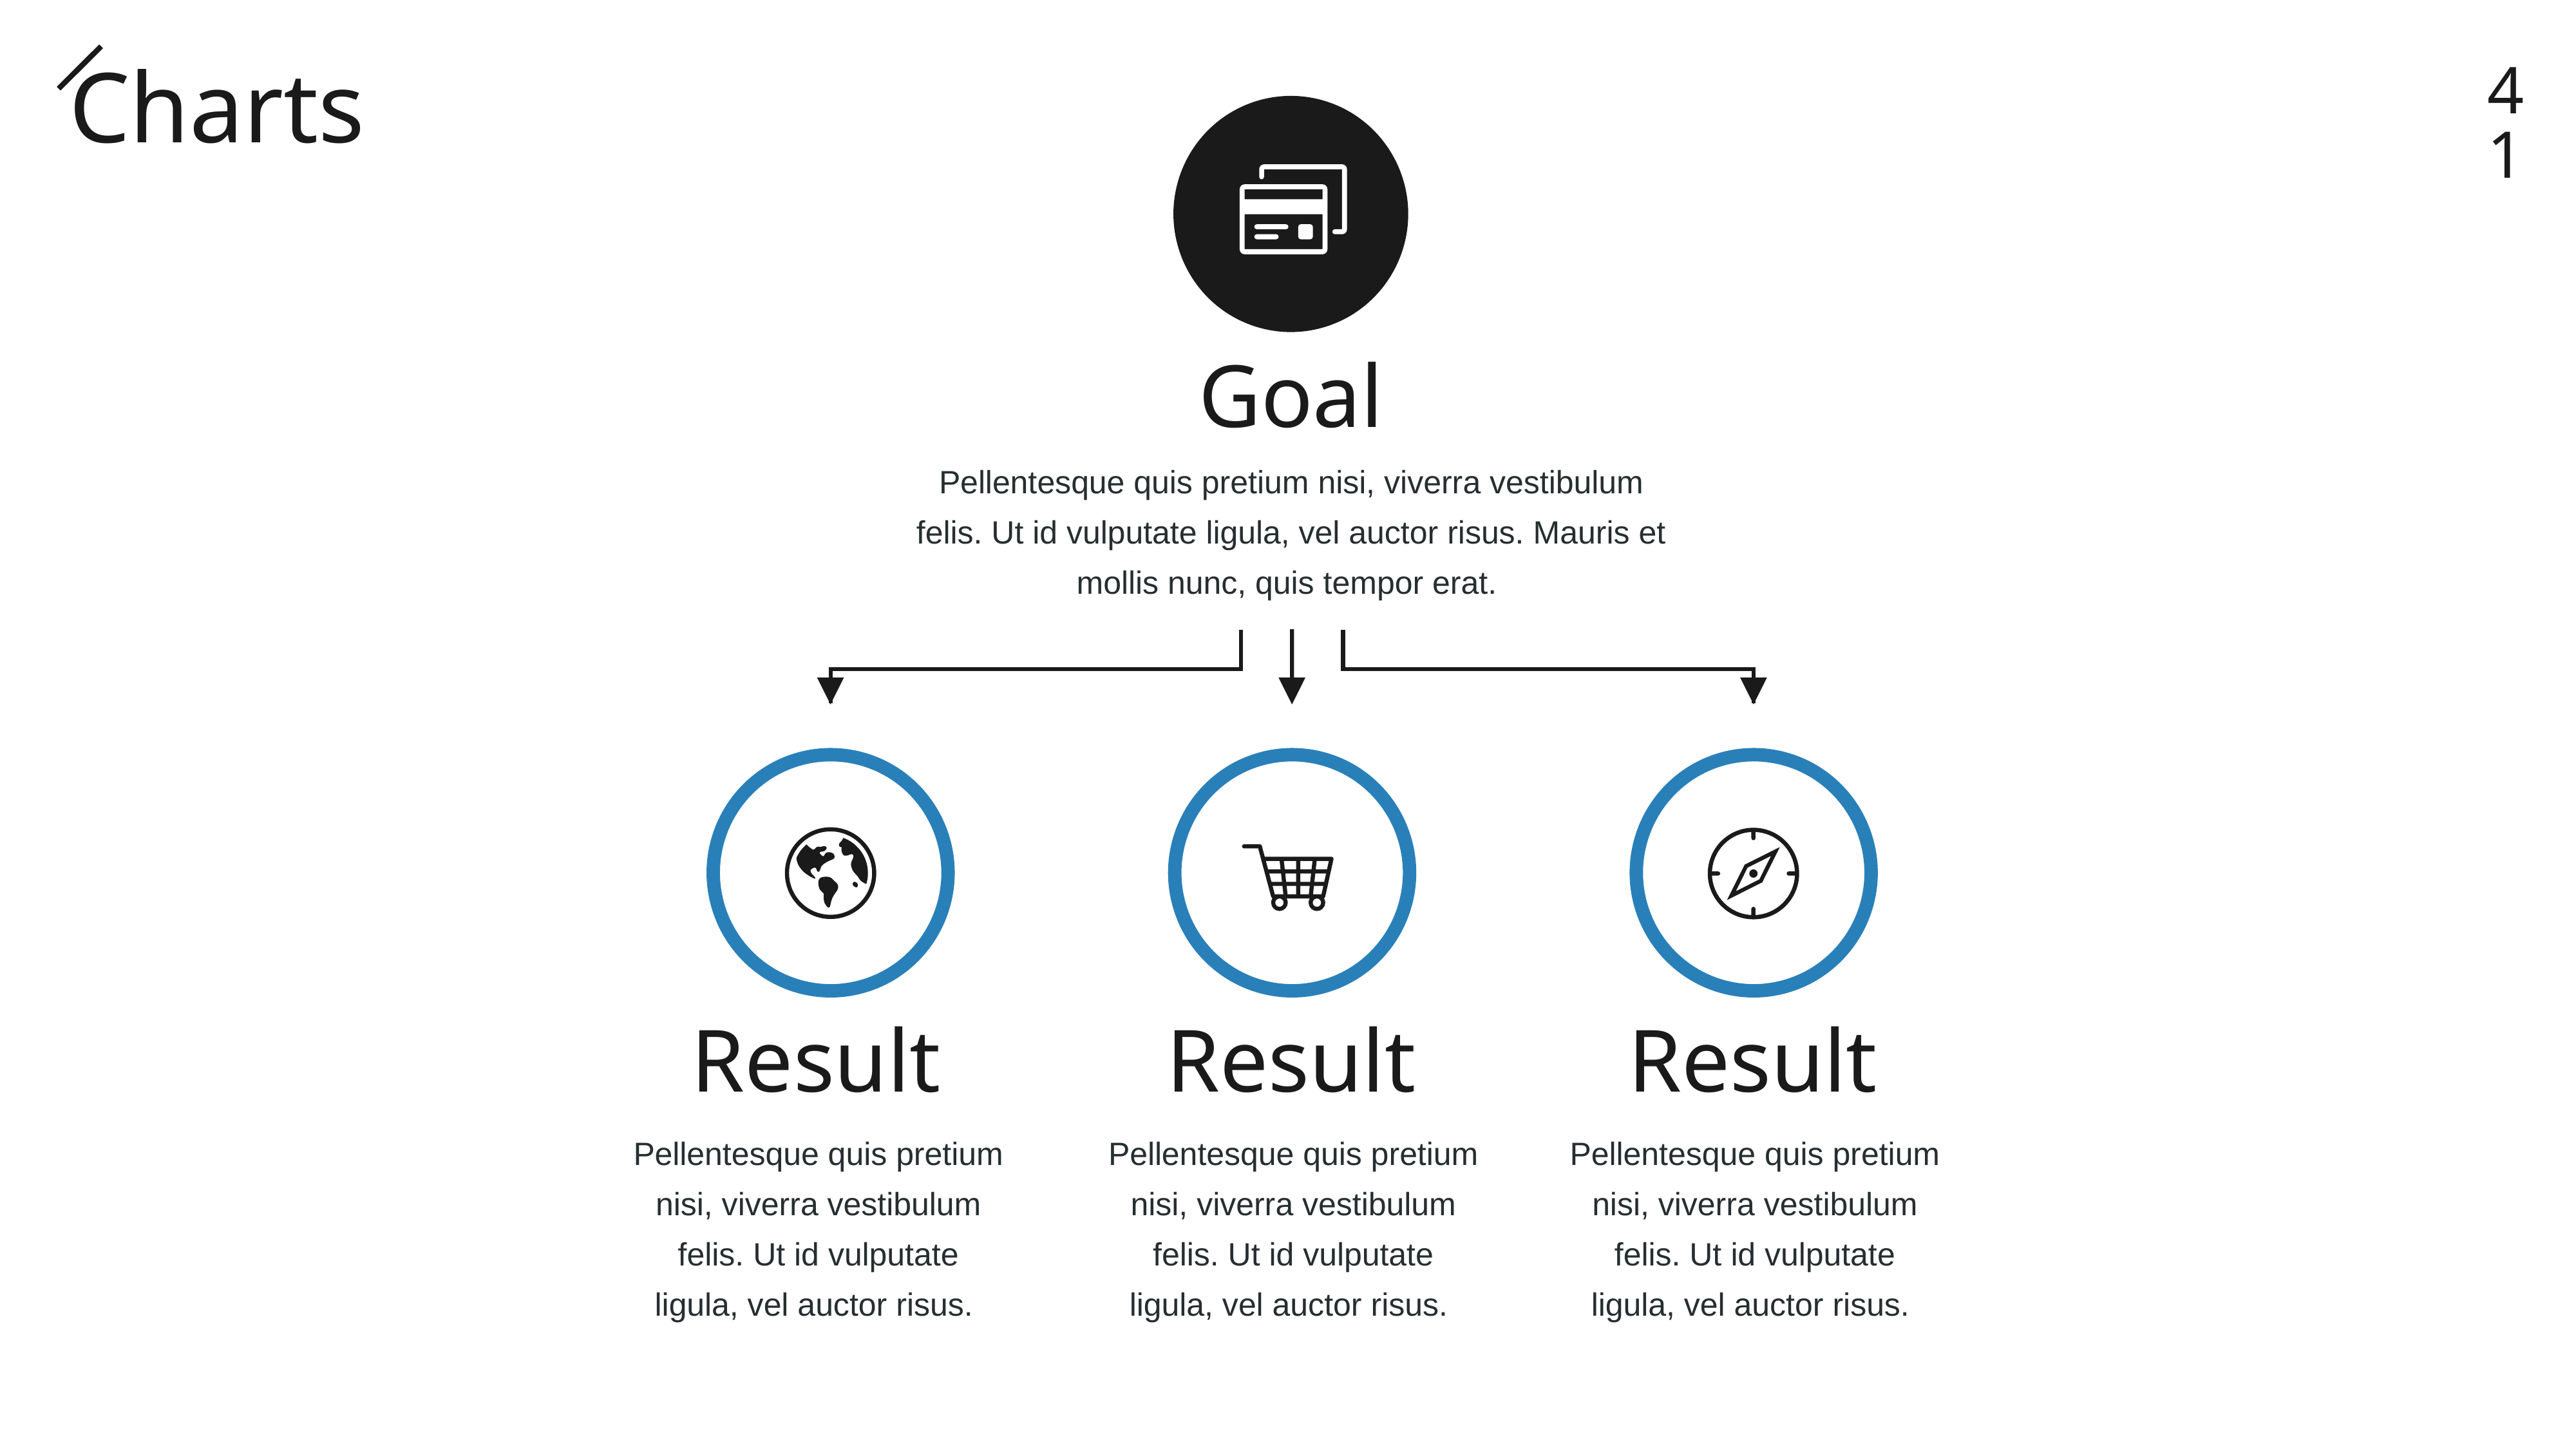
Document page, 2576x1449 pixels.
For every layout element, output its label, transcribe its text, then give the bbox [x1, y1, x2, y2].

text_box Pellentesque quis pretium nisi, viverra vestibulum felis. Ut id vulputate ligula, vel auctor risus. [1106, 1121, 1480, 1311]
text_box [1259, 164, 1347, 234]
text_box [1343, 629, 1754, 704]
text_box [830, 629, 1242, 704]
text_box [1242, 844, 1334, 911]
text_box [1278, 677, 1306, 705]
text_box Pellentesque quis pretium nisi, viverra vestibulum felis. Ut id vulputate ligula, vel auctor risus. [632, 1121, 1005, 1311]
text_box [1175, 754, 1410, 991]
text_box Result [1151, 1025, 1432, 1090]
text_box [1173, 95, 1408, 332]
text_box Result [676, 1025, 956, 1090]
text_box [713, 754, 949, 991]
text_box Result [1613, 1025, 1893, 1090]
text_box [1636, 754, 1871, 991]
text_box [817, 677, 844, 705]
text_box [784, 827, 876, 920]
text_box Pellentesque quis pretium nisi, viverra vestibulum felis. Ut id vulputate ligula, vel auctor risus. [1568, 1121, 1942, 1311]
text_box [1239, 184, 1328, 254]
text_box [1707, 828, 1799, 920]
text_box Pellentesque quis pretium nisi, viverra vestibulum felis. Ut id vulputate ligula, vel auctor risus. Mauris et mollis nunc, quis tempor erat. [904, 450, 1680, 589]
slide_number 41 [2477, 44, 2535, 122]
text_box Goal [1151, 343, 1432, 443]
text_box Charts [69, 46, 365, 162]
text_box [1740, 677, 1767, 705]
